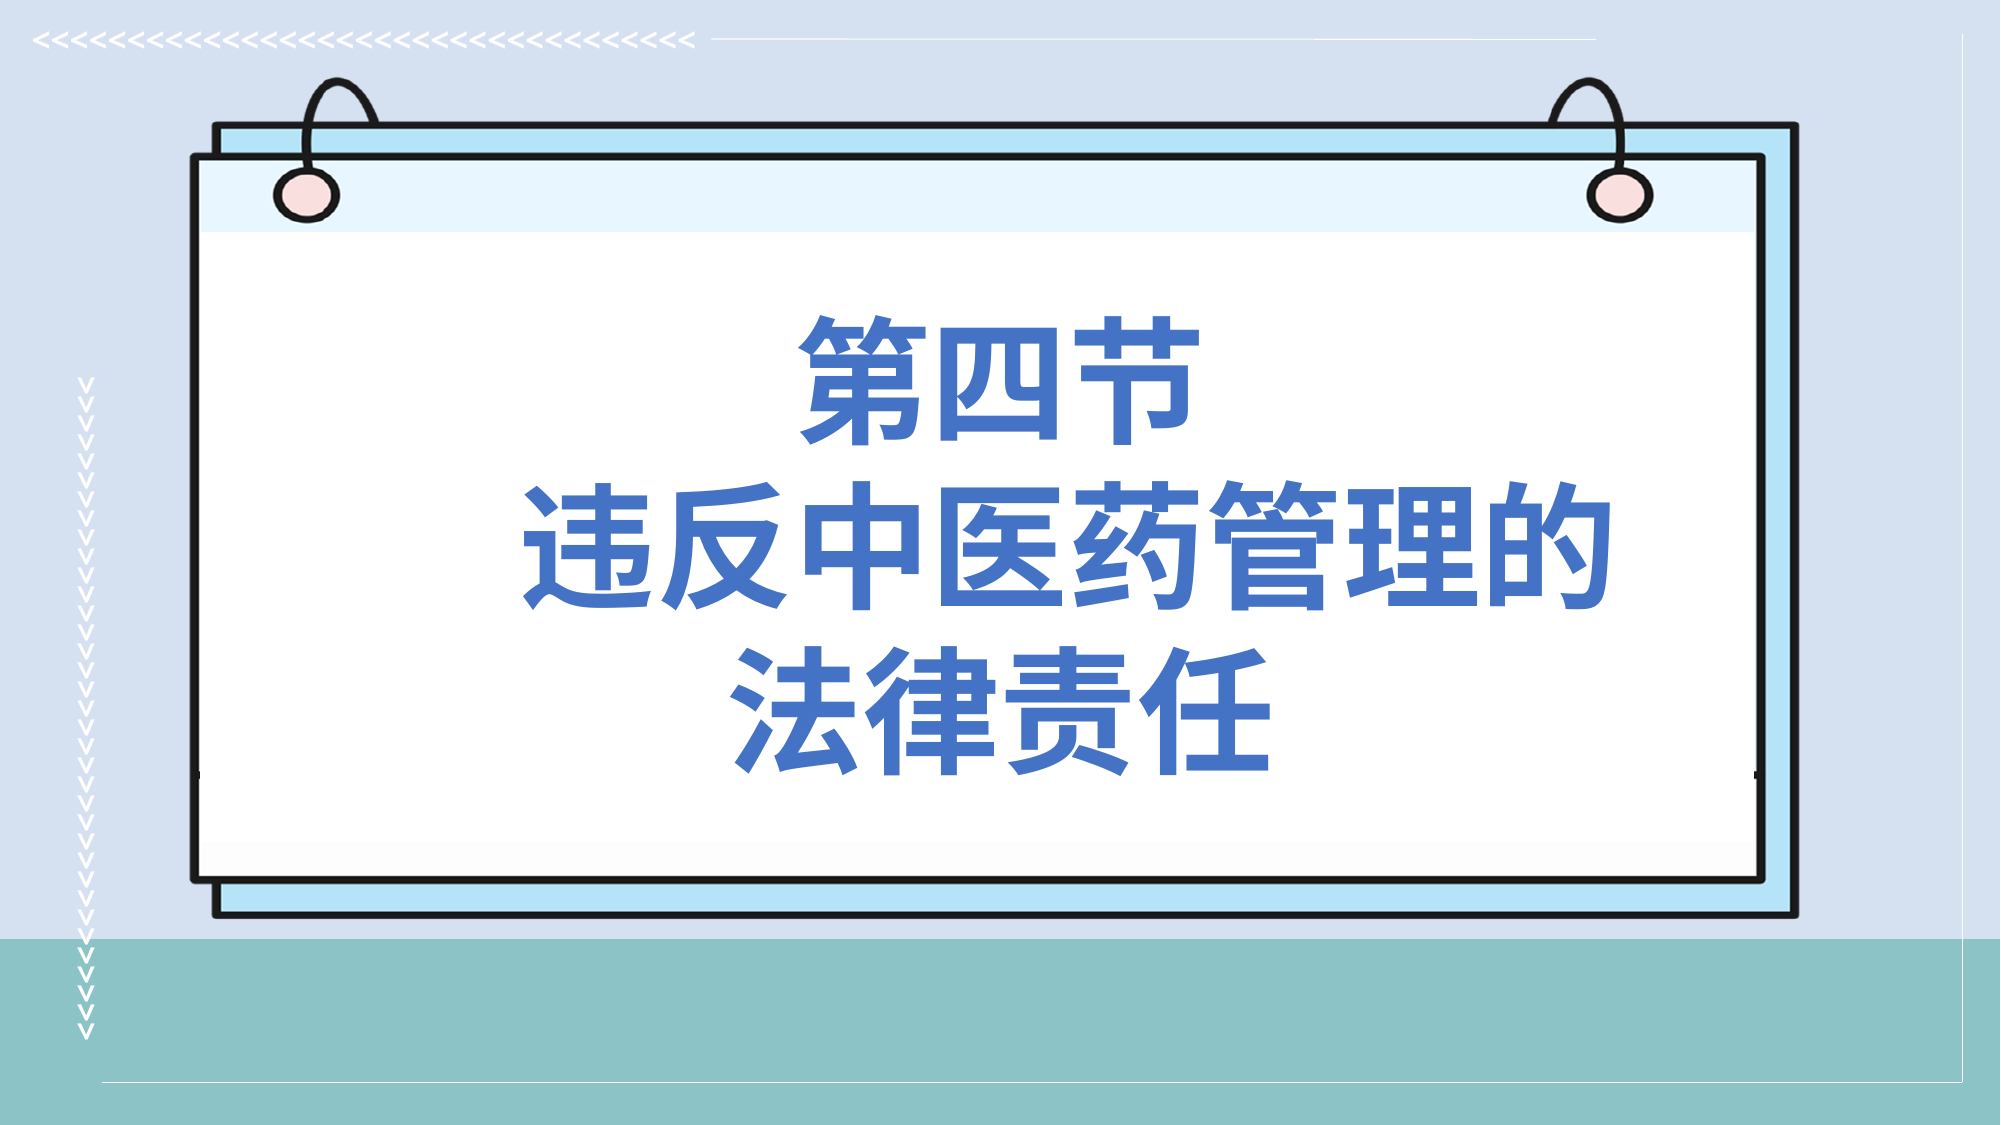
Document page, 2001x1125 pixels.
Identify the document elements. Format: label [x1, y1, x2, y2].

picture [107, 37, 1841, 947]
